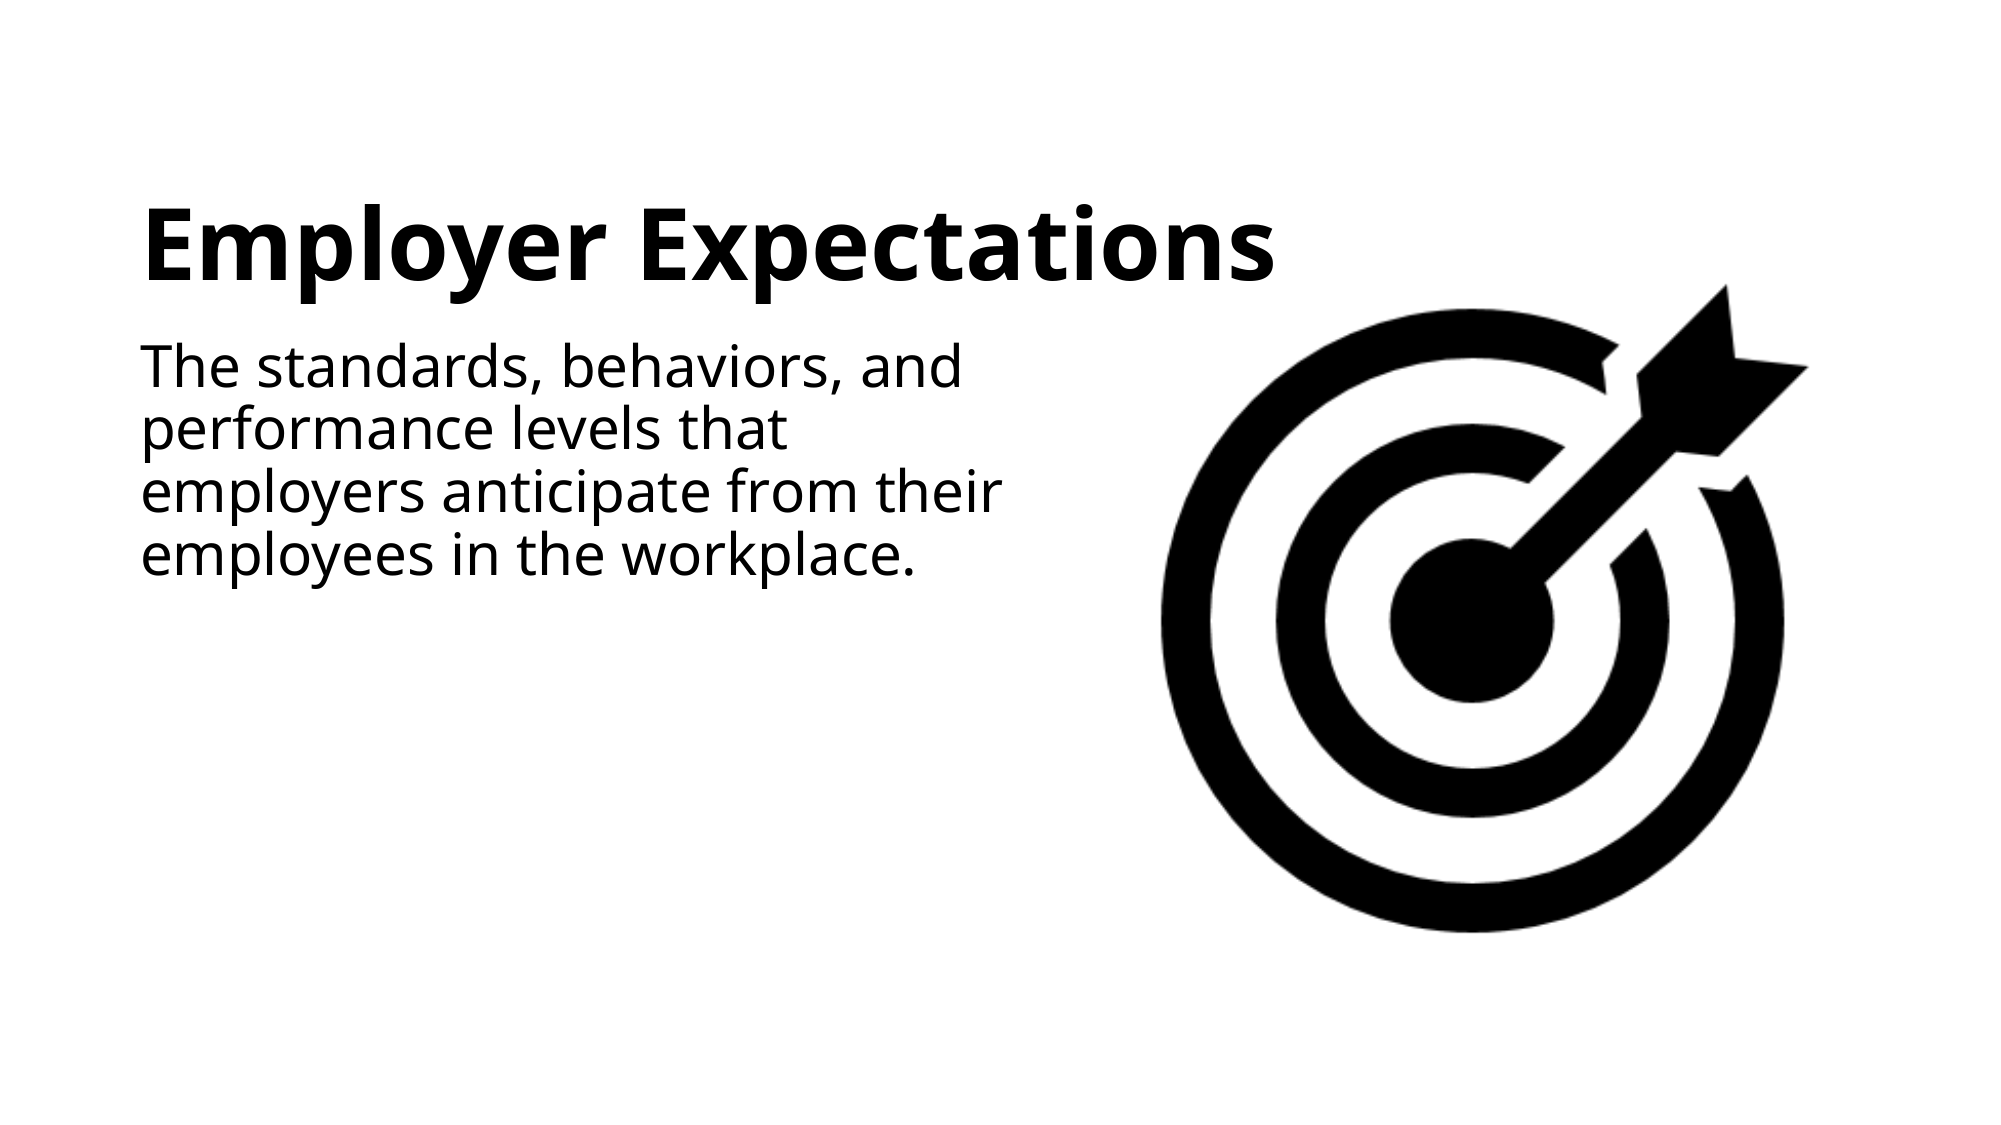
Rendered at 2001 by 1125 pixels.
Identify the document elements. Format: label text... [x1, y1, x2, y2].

list The standards, behaviors, and performance levels that employers anticipate from their employees in the workplace. [124, 329, 1029, 1043]
title Employer Expectations [124, 186, 1963, 442]
picture [1091, 215, 1879, 1003]
